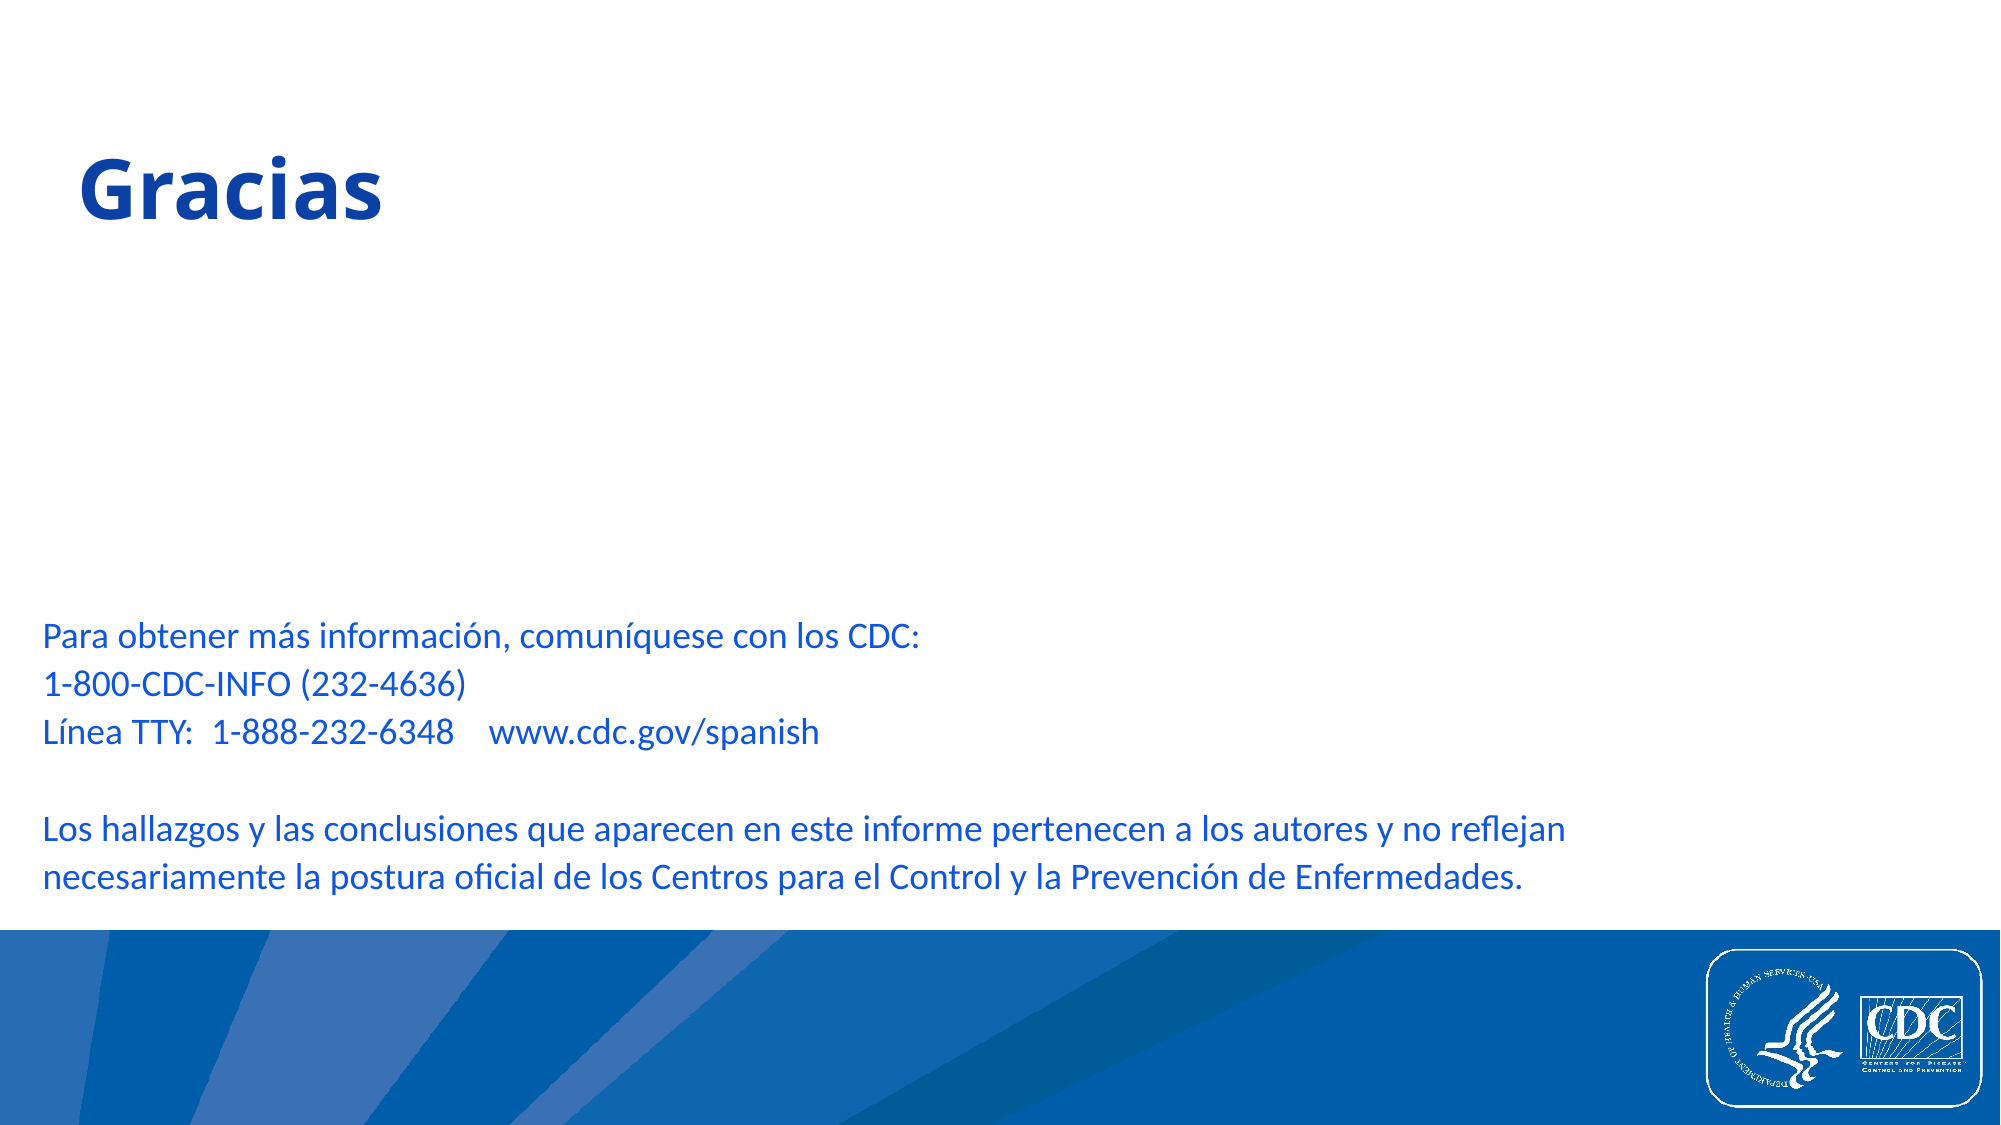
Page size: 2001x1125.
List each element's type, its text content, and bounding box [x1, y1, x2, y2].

picture [0, 930, 2000, 1125]
title Gracias [62, 128, 1788, 347]
